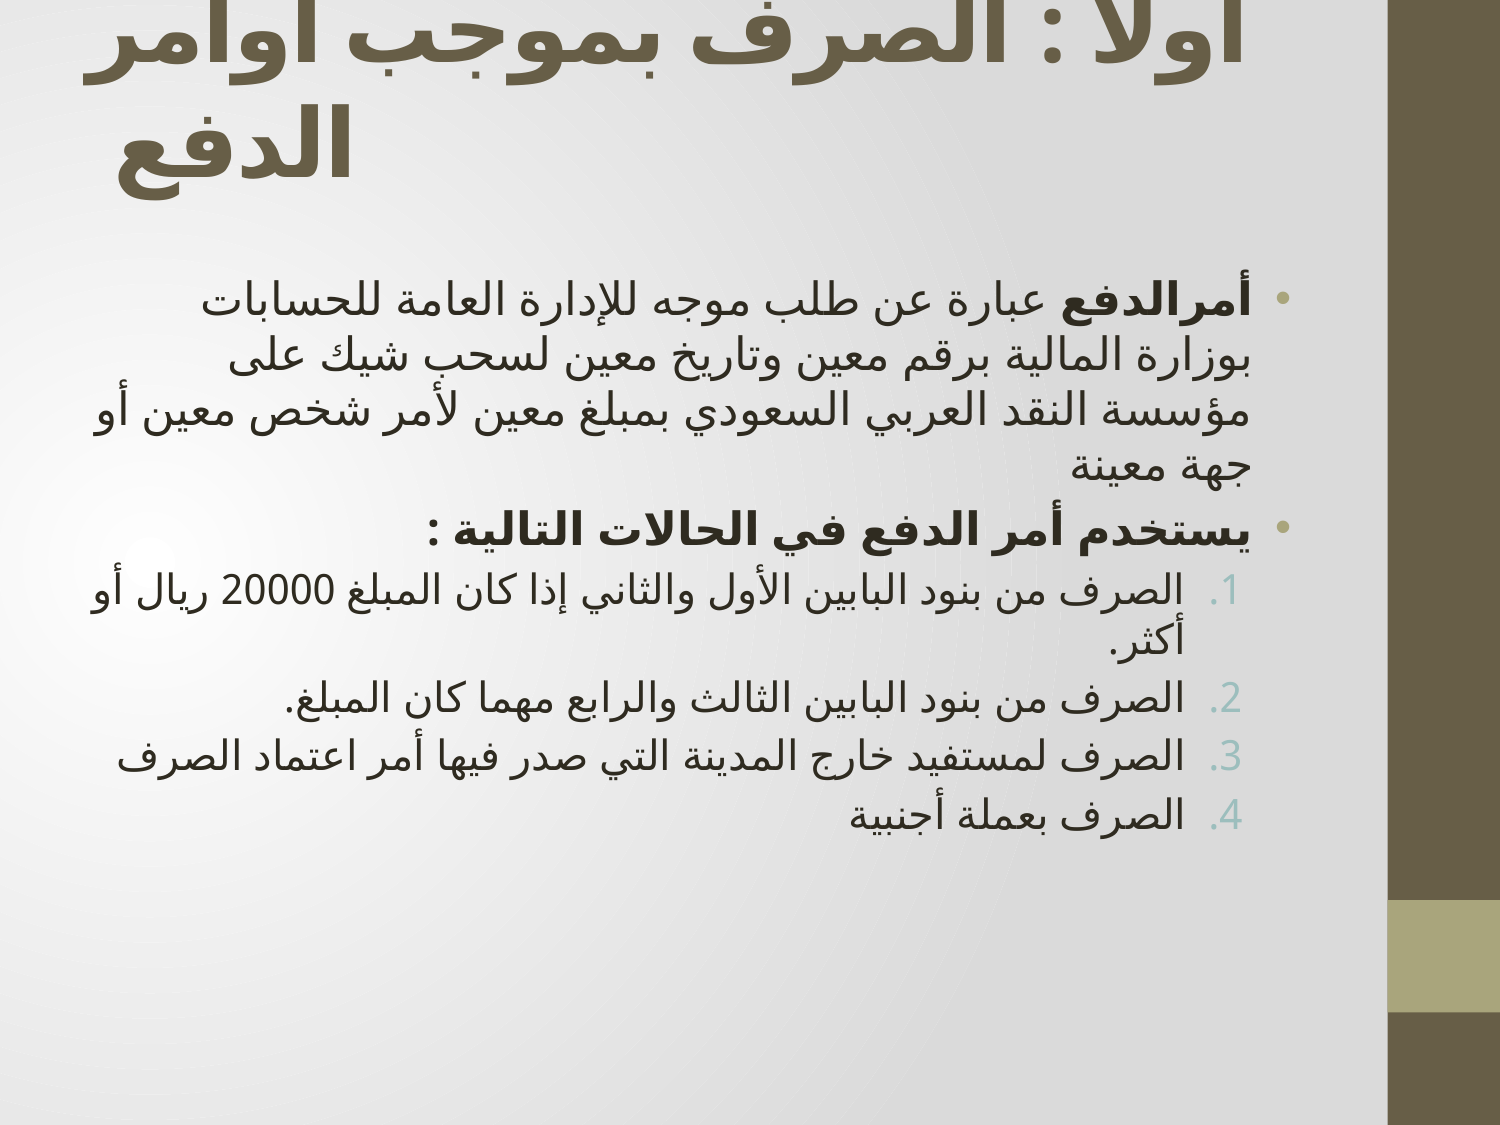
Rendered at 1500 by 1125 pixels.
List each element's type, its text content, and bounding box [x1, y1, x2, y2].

list أمرالدفع عبارة عن طلب موجه للإدارة العامة للحسابات بوزارة المالية برقم معين وتاريخ معين لسحب شيك على مؤسسة النقد العربي السعودي بمبلغ معين لأمر شخص معين أو جهة معينة يستخدم أمر الدفع في الحالات التالية : الصرف من بنود البابين الأول والثاني إذا كان المبلغ 20000 ريال أو أكثر. الصرف من بنود البابين الثالث والرابع مهما كان المبلغ. الصرف لمستفيد خارج المدينة التي صدر فيها أمر اعتماد الصرف الصرف بعملة أجنبية [75, 262, 1325, 1050]
title أولا : الصرف بموجب أوامر الدفع [75, 45, 1325, 233]
